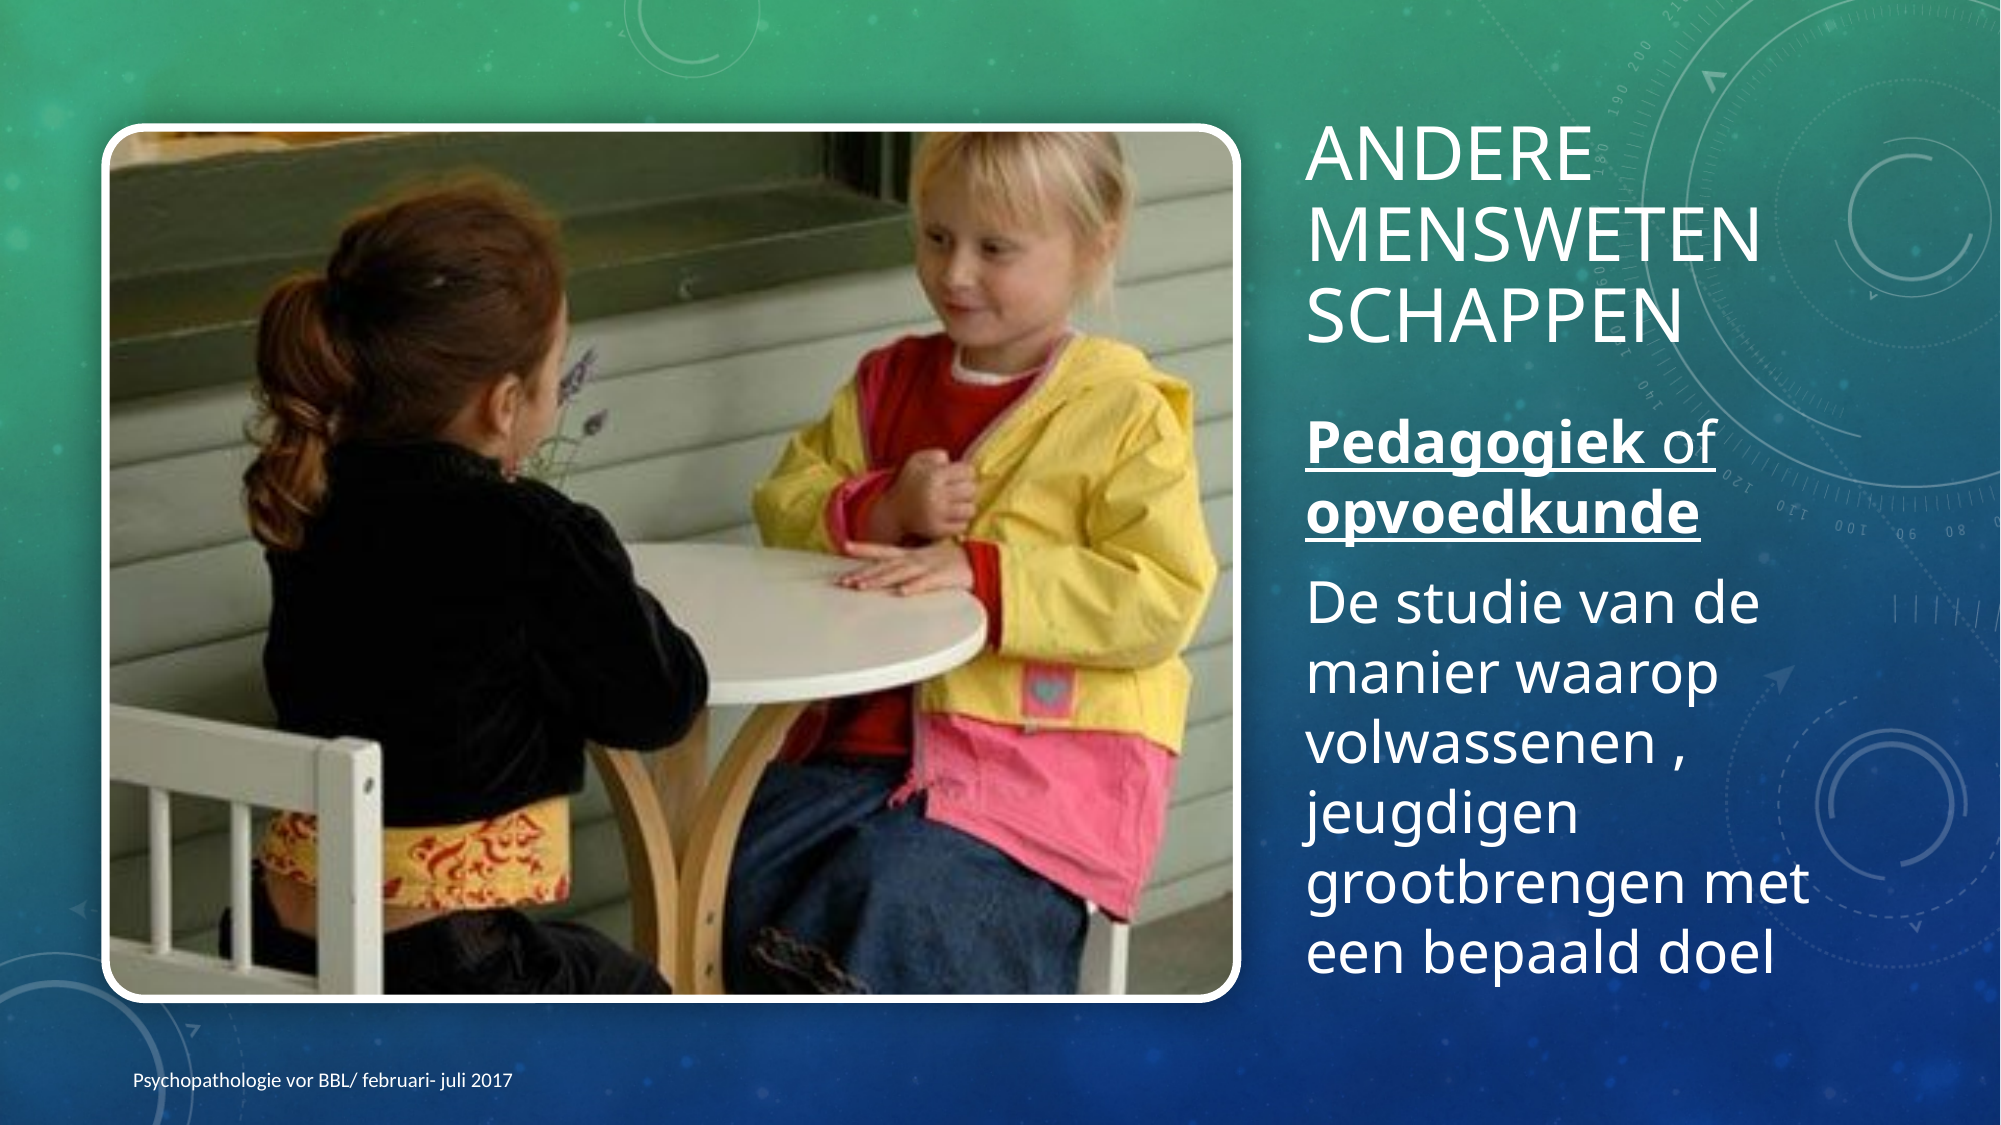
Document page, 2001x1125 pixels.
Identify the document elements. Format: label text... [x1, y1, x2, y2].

title Andere mensweten schappen [1290, 105, 1899, 369]
list Pedagogiek of opvoedkunde De studie van de manier waarop volwassenen , jeugdigen grootbrengen met een bepaald doel [1290, 369, 1899, 1021]
picture [0, 0, 2001, 1125]
footer Psychopathologie vor BBL/ februari- juli 2017 [118, 1048, 1228, 1111]
